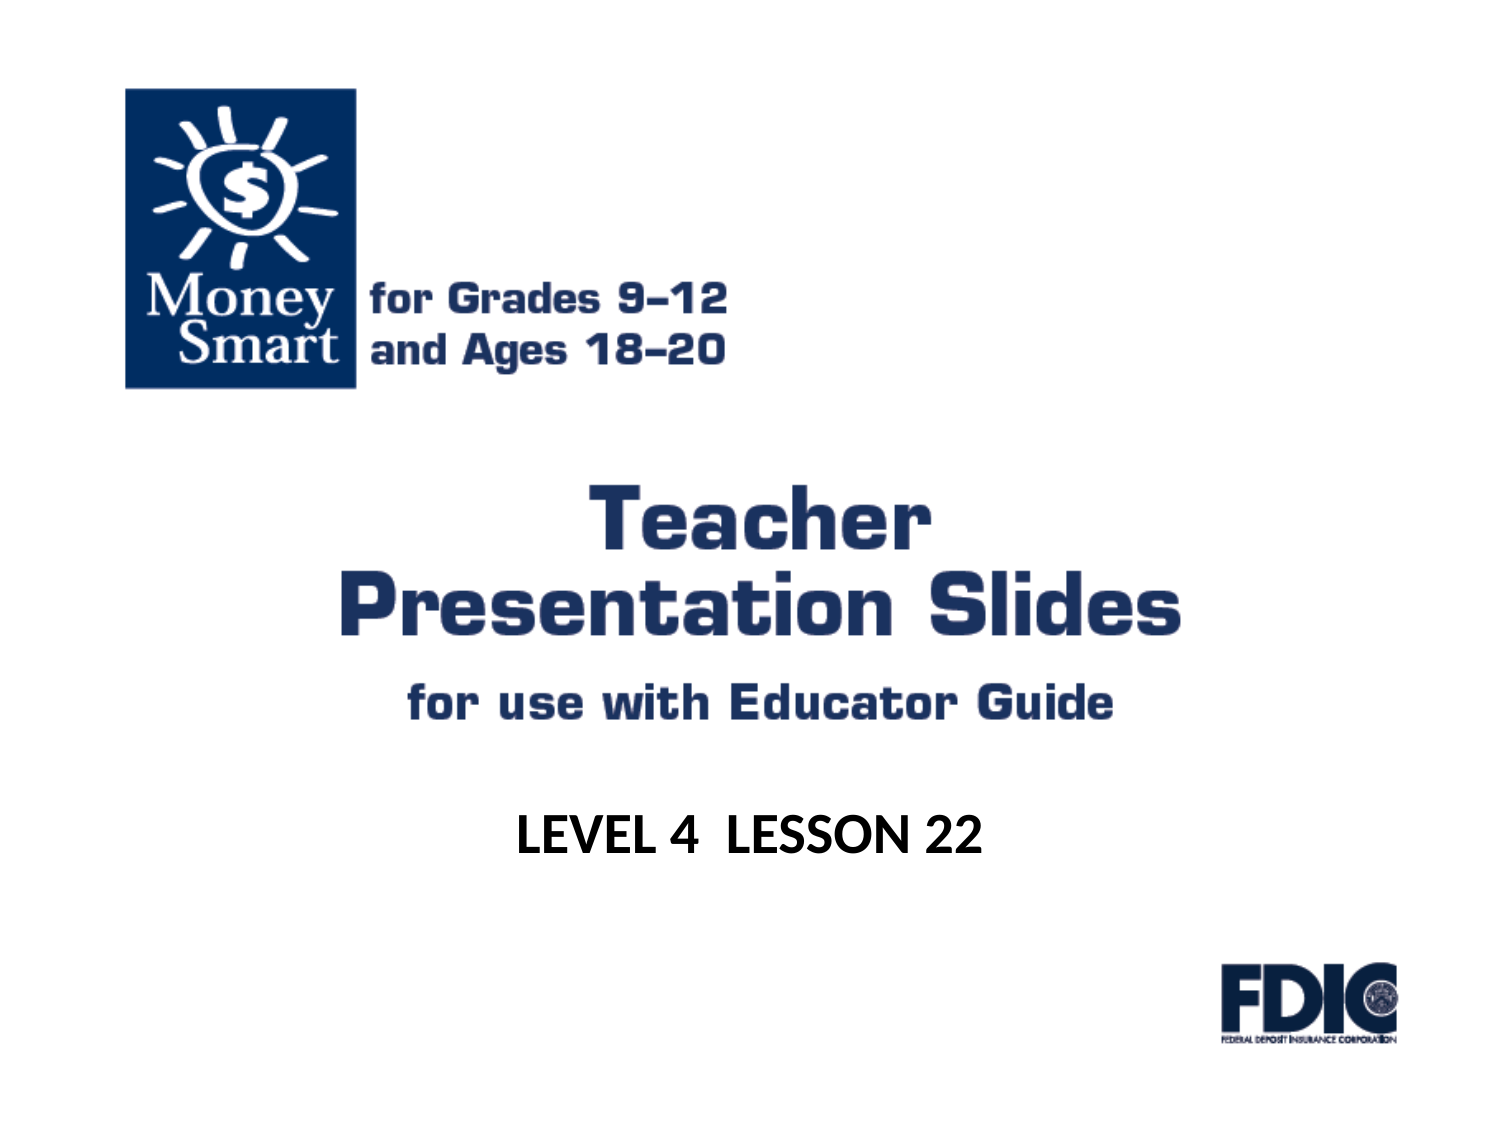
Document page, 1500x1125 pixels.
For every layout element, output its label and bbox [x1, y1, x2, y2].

picture [85, 41, 1426, 1076]
